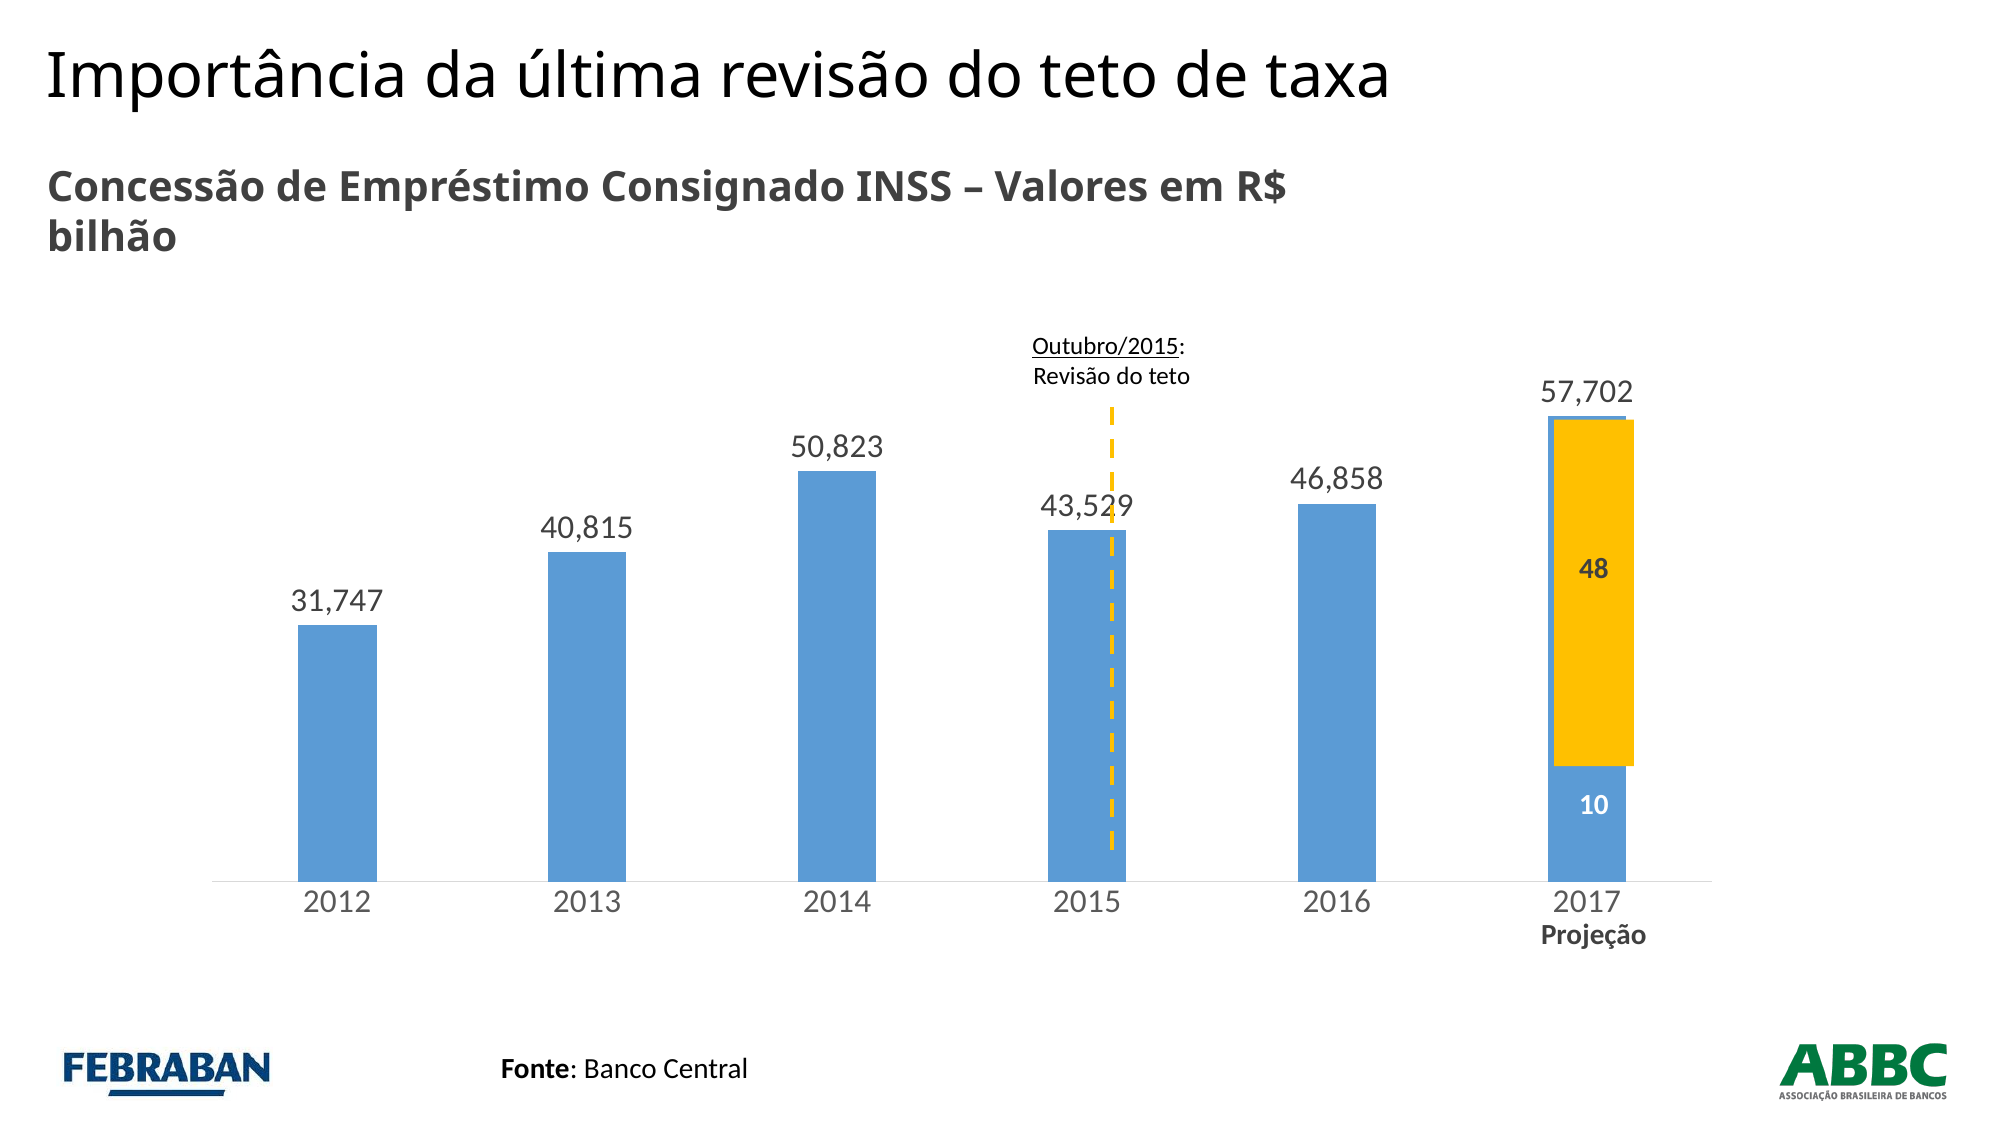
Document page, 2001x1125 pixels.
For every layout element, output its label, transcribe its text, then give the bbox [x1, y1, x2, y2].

text_box Fonte: Banco Central [486, 1041, 1274, 1092]
picture [56, 1042, 273, 1101]
chart [181, 304, 1744, 934]
text_box Projeção [1487, 934, 1701, 958]
picture [1779, 1042, 1947, 1101]
text_box Importância da última revisão do teto de taxa [31, 26, 1709, 118]
text_box Concessão de Empréstimo Consignado INSS – Valores em R$ bilhão [31, 152, 1406, 231]
